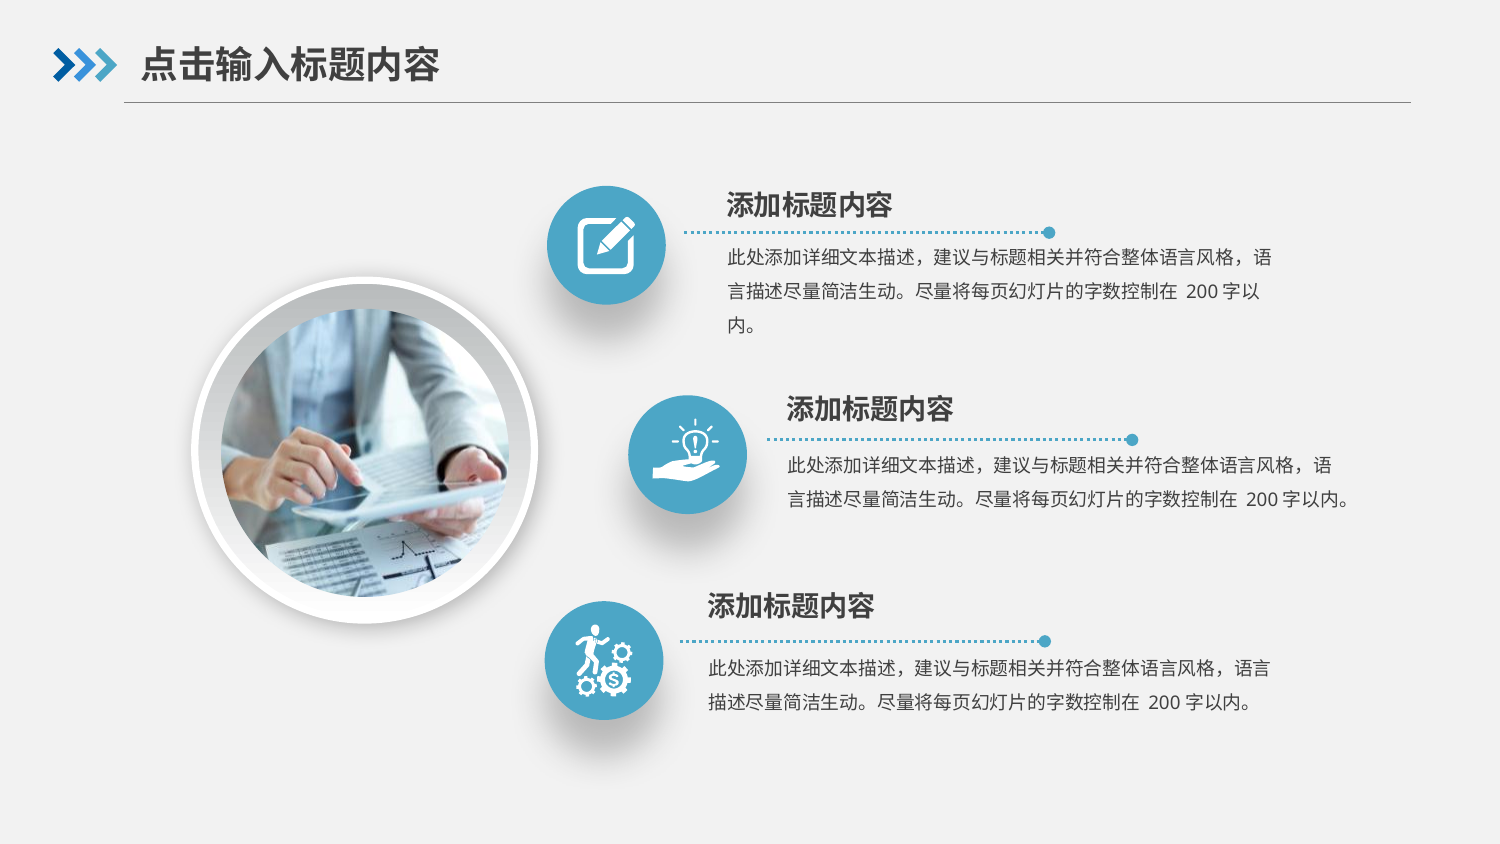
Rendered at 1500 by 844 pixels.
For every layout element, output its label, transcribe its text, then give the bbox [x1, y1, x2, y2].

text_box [628, 395, 747, 515]
text_box 点击输入标题内容 [140, 32, 491, 95]
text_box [546, 185, 666, 305]
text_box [684, 179, 1275, 335]
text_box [52, 47, 118, 82]
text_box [679, 580, 1273, 746]
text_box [767, 383, 1345, 543]
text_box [194, 280, 535, 620]
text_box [544, 601, 664, 720]
